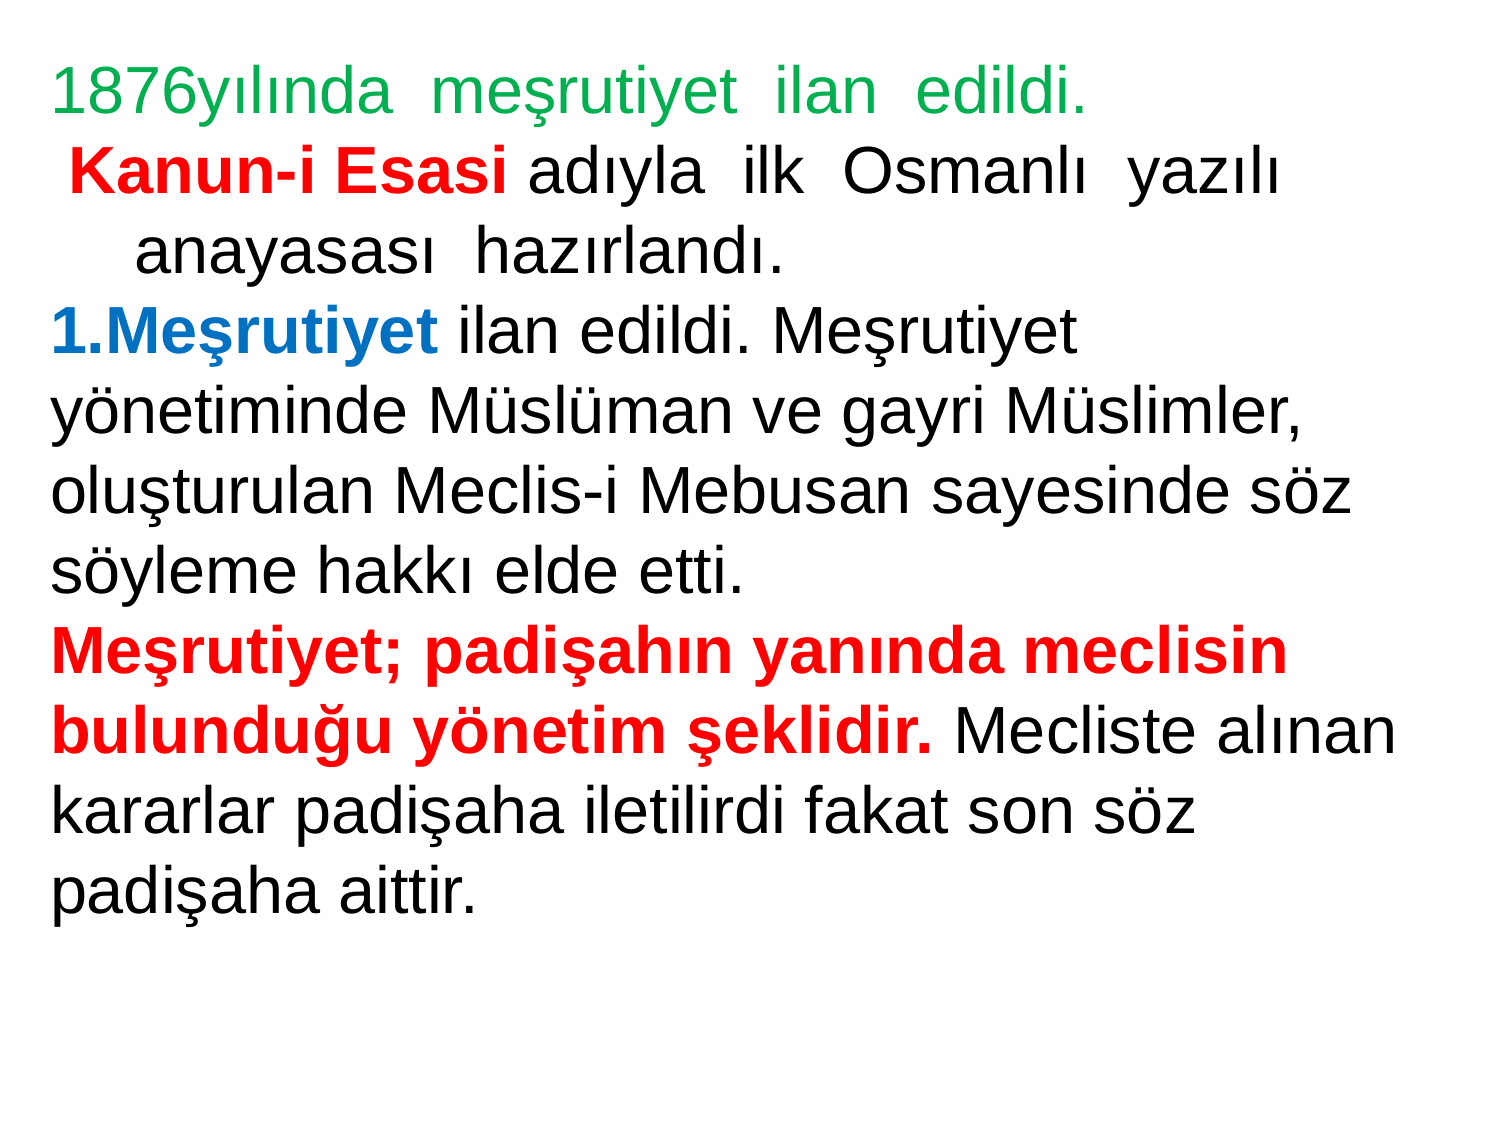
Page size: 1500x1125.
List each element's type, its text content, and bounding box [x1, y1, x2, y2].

text_box yılında meşrutiyet ilan edildi. Kanun-i Esasi adıyla ilk Osmanlı yazılı anayasası hazırlandı. 1.Meşrutiyet ilan edildi. Meşrutiyet yönetiminde Müslüman ve gayri Müslimler, oluşturulan Meclis-i Mebusan sayesinde söz söyleme hakkı elde etti. Meşrutiyet; padişahın yanında meclisin bulunduğu yönetim şeklidir. Mecliste alınan kararlar padişaha iletilirdi fakat son söz padişaha aittir. [35, 39, 1465, 935]
